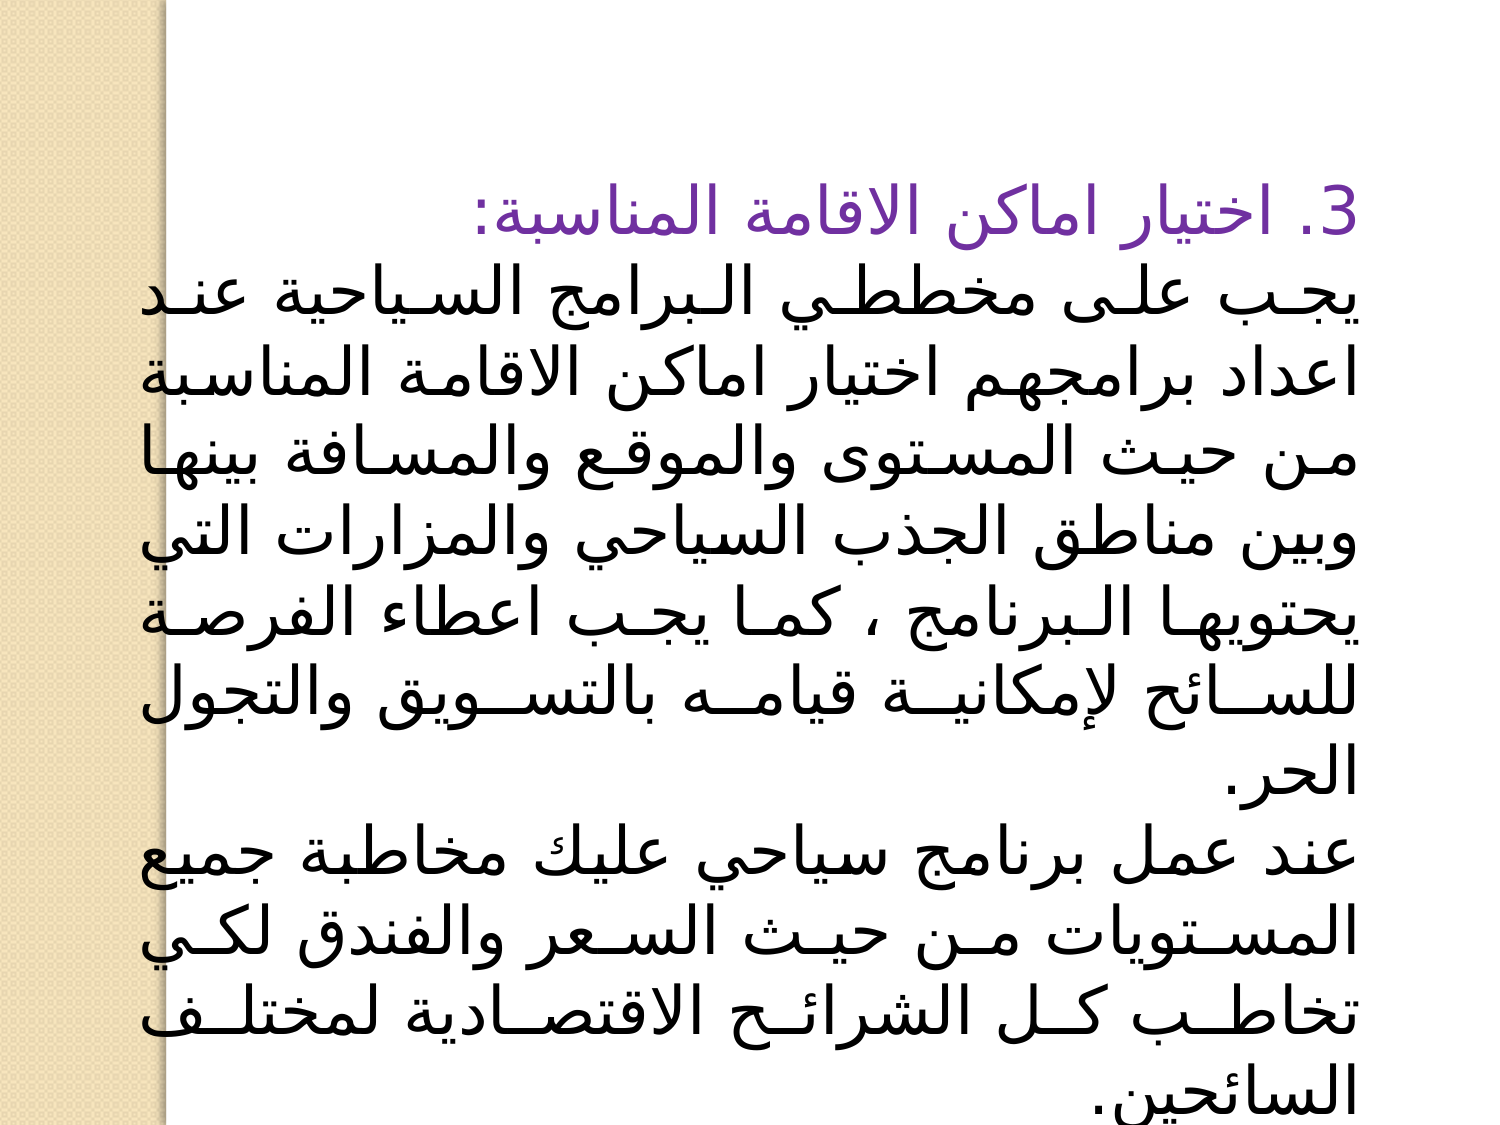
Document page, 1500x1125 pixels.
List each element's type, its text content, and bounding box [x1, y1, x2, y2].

text_box 3. اختيار اماكن الاقامة المناسبة: يجب على مخططي البرامج السياحية عند اعداد برامجهم اختيار اماكن الاقامة المناسبة من حيث المستوى والموقع والمسافة بينها وبين مناطق الجذب السياحي والمزارات التي يحتويها البرنامج ، كما يجب اعطاء الفرصة للسائح لإمكانية قيامه بالتسويق والتجول الحر. عند عمل برنامج سياحي عليك مخاطبة جميع المستويات من حيث السعر والفندق لكي تخاطب كل الشرائح الاقتصادية لمختلف السائحين. [123, 161, 1376, 1125]
